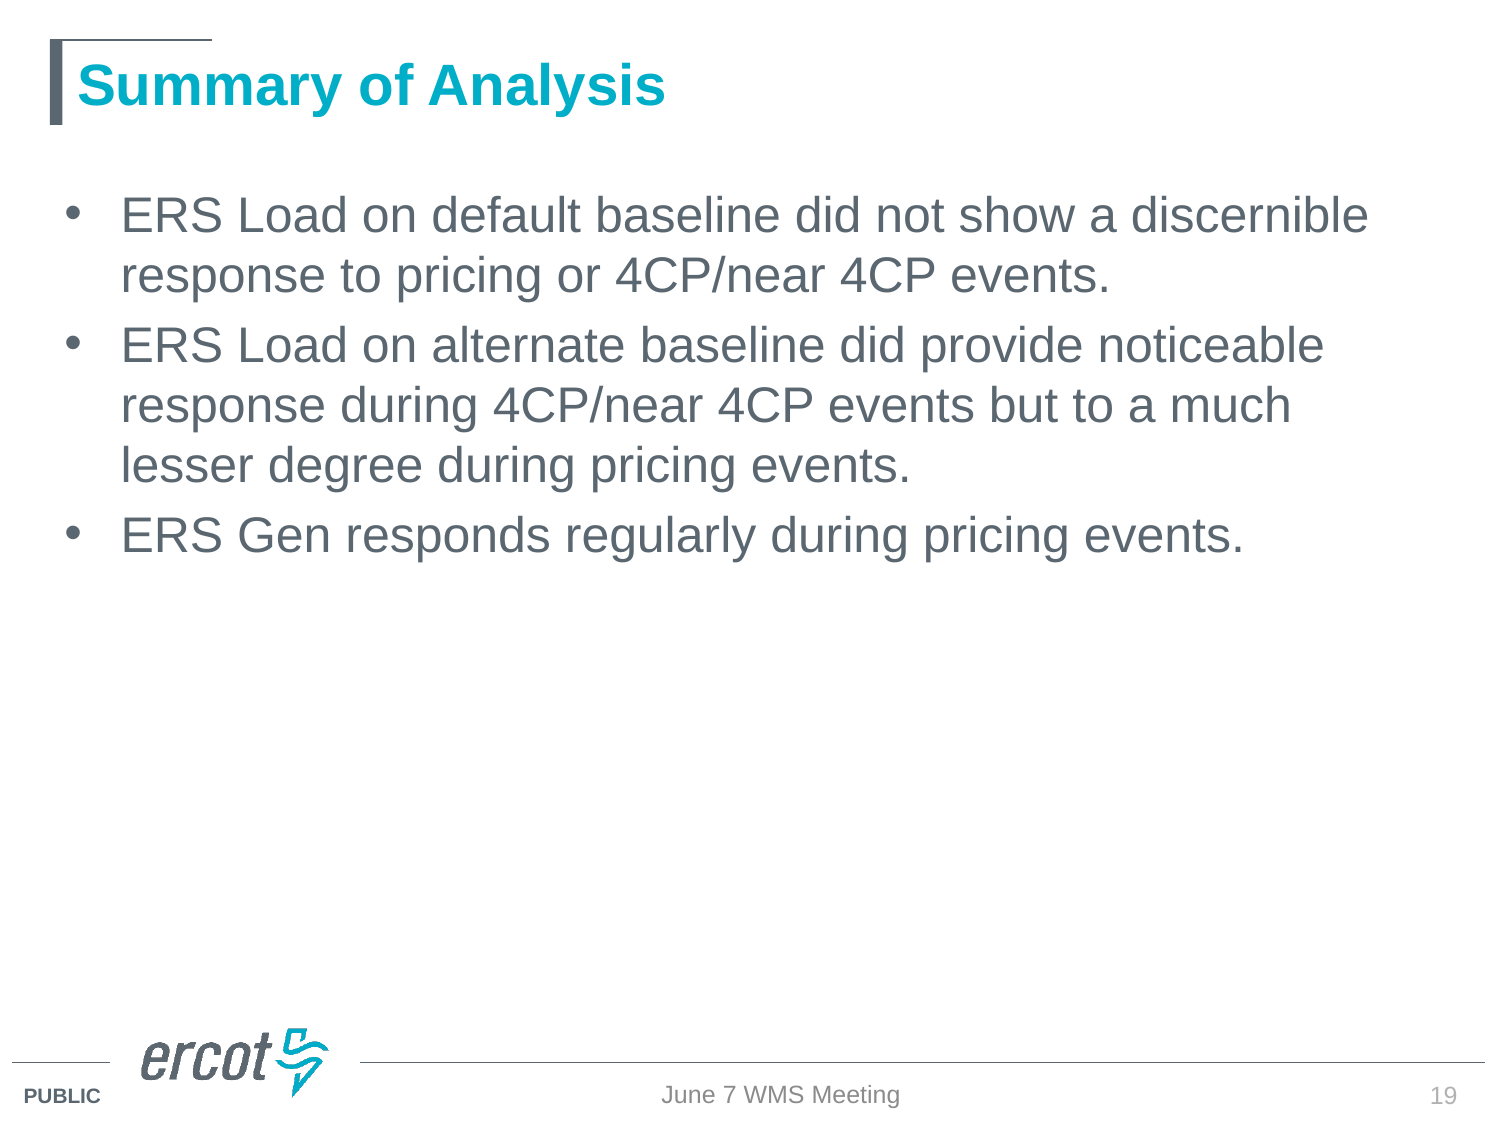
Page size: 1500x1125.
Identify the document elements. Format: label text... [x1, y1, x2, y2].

title Summary of Analysis [62, 39, 1450, 125]
footer June 7 WMS Meeting [450, 1074, 1113, 1113]
picture [137, 1029, 332, 1100]
slide_number 19 [1400, 1076, 1488, 1113]
list ERS Load on default baseline did not show a discernible response to pricing or 4CP/near 4CP events. ERS Load on alternate baseline did provide noticeable response during 4CP/near 4CP events but to a much lesser degree during pricing events. ERS Gen responds regularly during pricing events. [49, 174, 1450, 1029]
